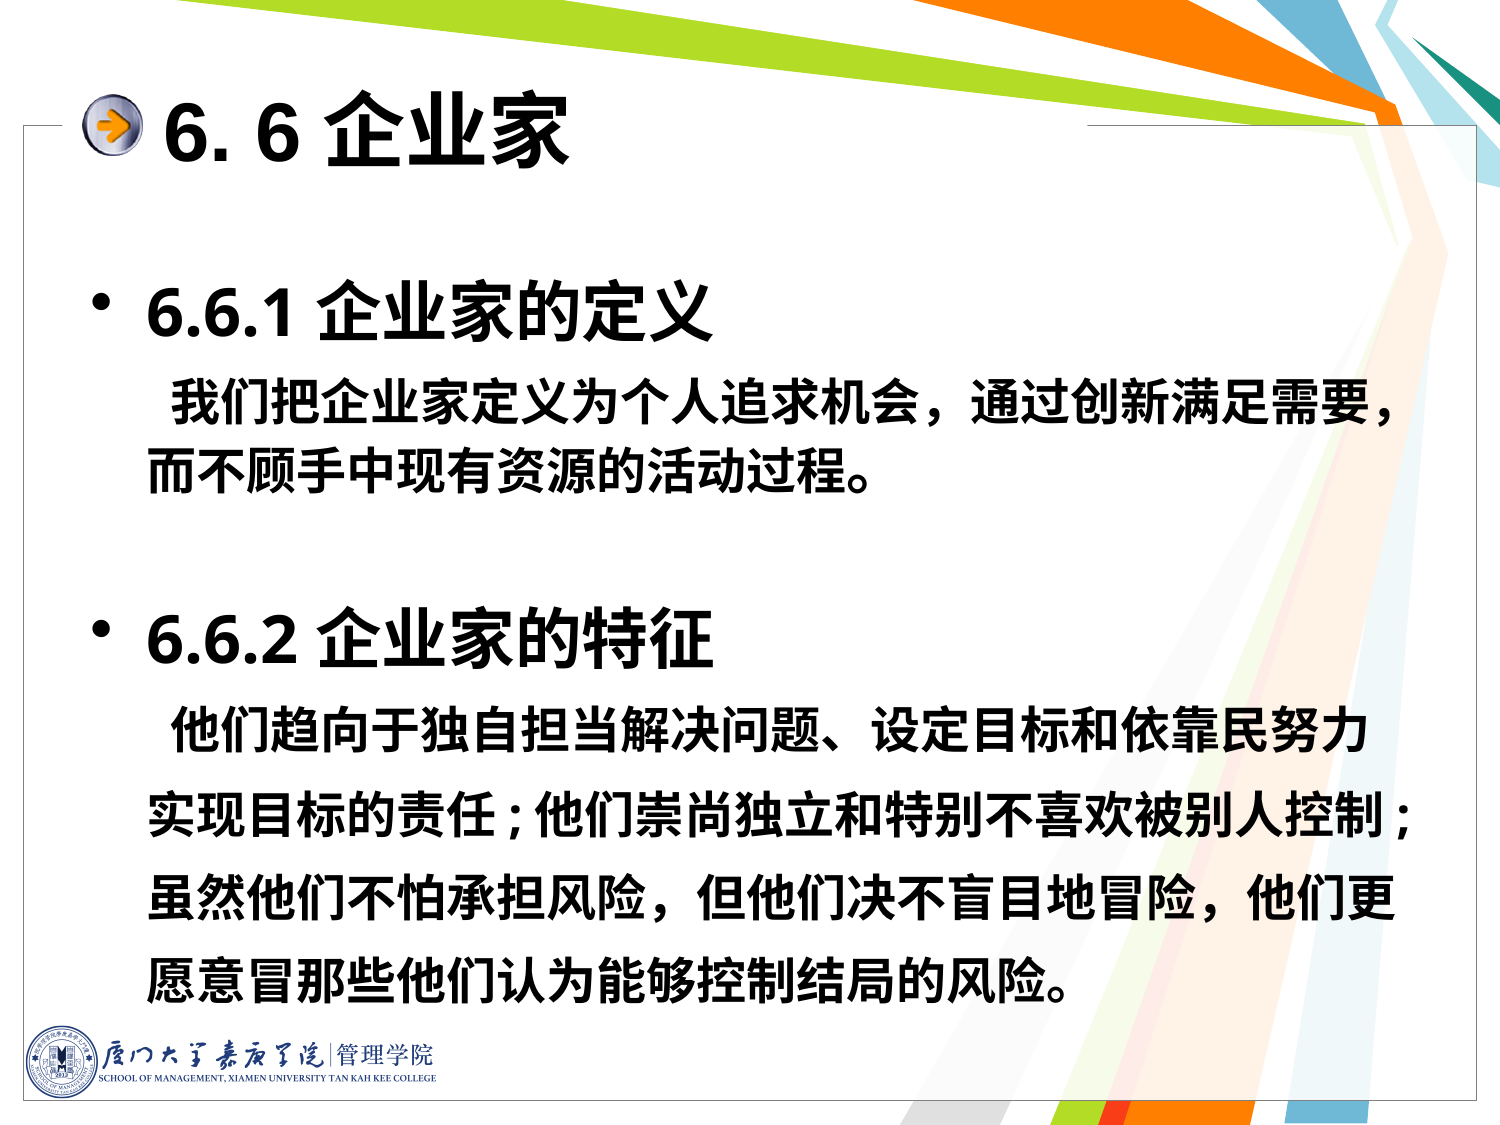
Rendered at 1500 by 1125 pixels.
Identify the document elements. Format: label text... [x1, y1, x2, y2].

picture [24, 1024, 438, 1100]
picture [82, 94, 143, 156]
title 6. 6企业家 [148, 32, 1182, 220]
list 6.6.1企业家的定义 我们把企业家定义为个人追求机会，通过创新满足需要，而不顾手中现有资源的活动过程。 6.6.2企业家的特征 他们趋向于独自担当解决问题、设定目标和依靠民努力实现目标的责任;他们崇尚独立和特别不喜欢被别人控制;虽然他们不怕承担风险，但他们决不盲目地冒险，他们更愿意冒那些他们认为能够控制结局的风险。 [75, 262, 1425, 1005]
